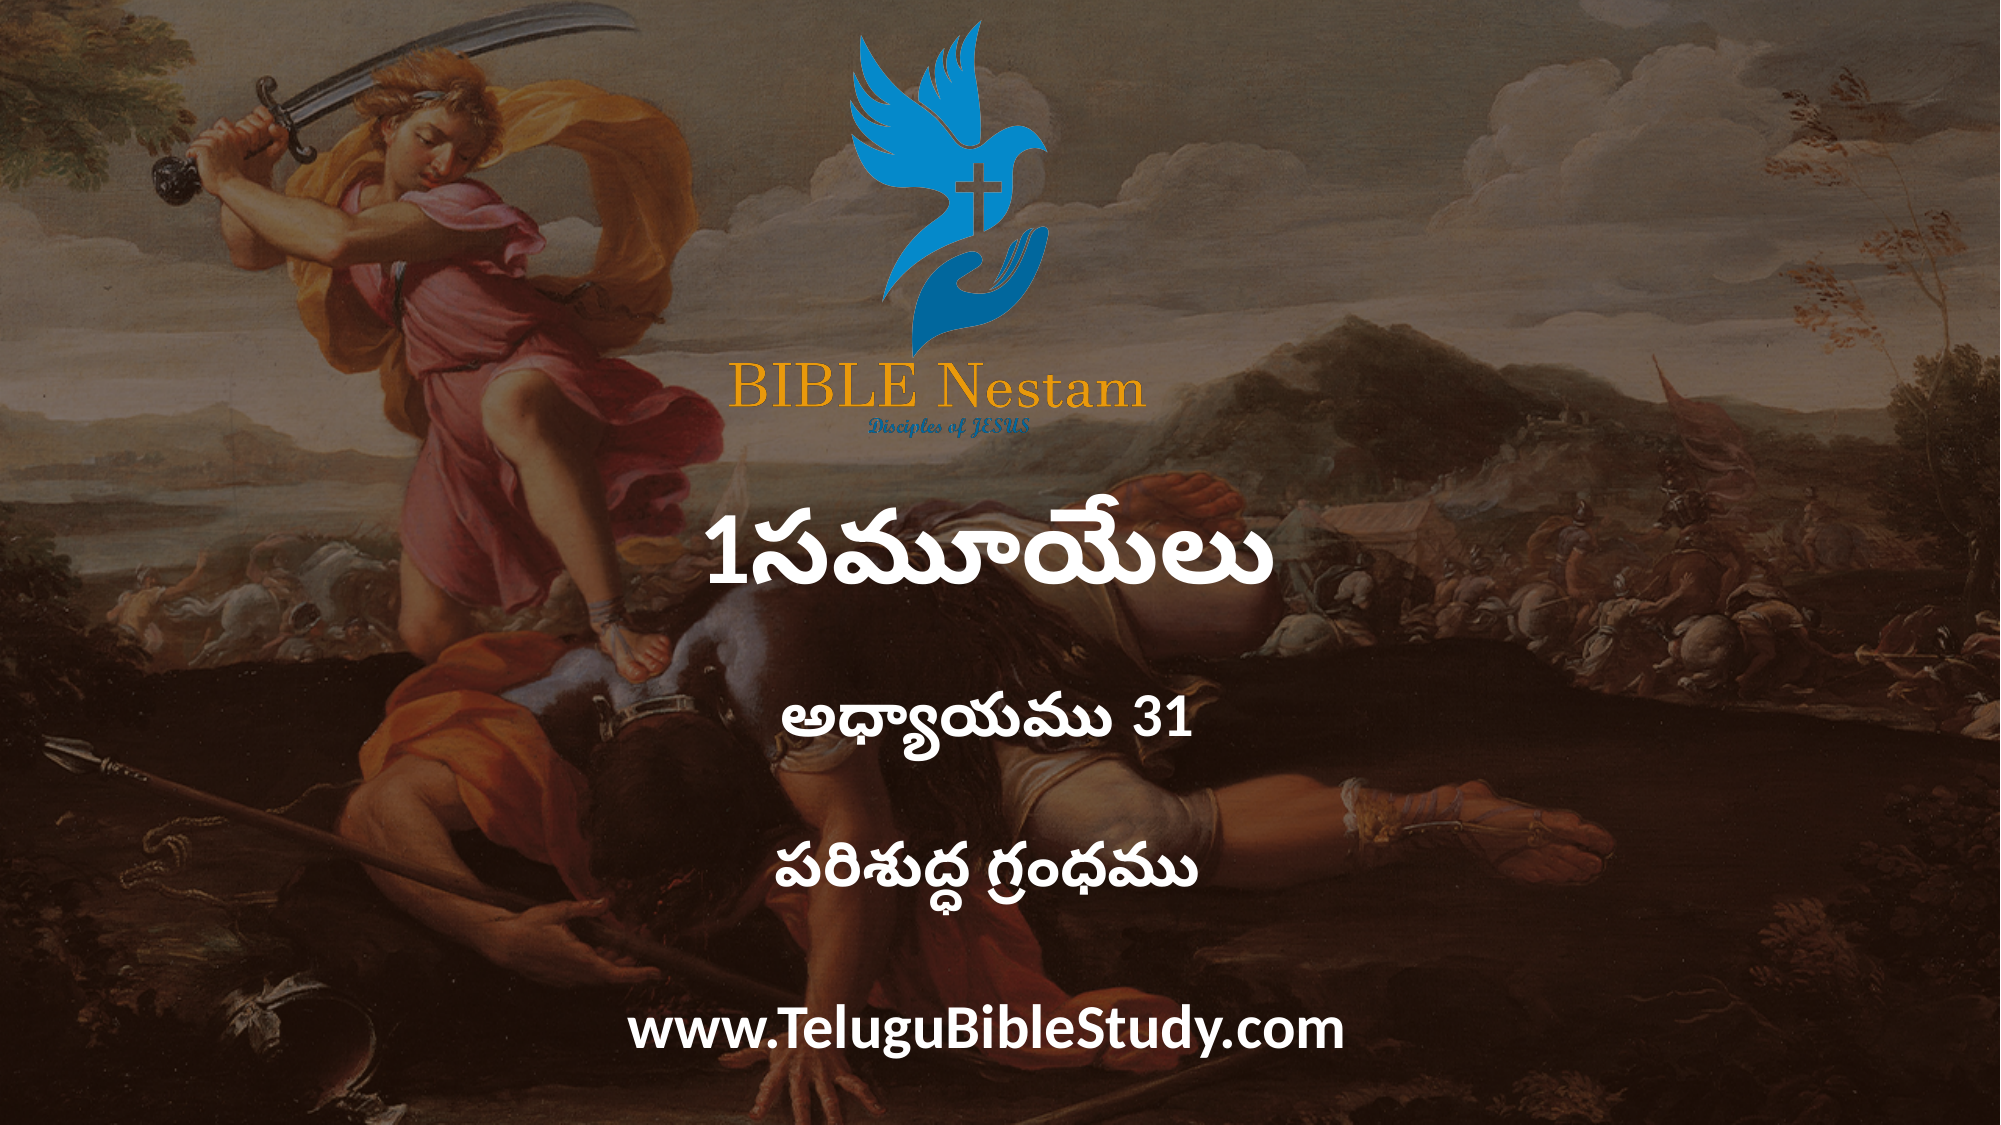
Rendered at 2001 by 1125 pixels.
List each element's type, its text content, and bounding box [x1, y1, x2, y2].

subtitle అధ్యాయము 31 పరిశుద్ధ గ్రంధము www.TeluguBibleStudy.com [50, 666, 1925, 1084]
title 1సమూయేలు [50, 437, 1925, 646]
picture [0, 0, 2000, 1125]
